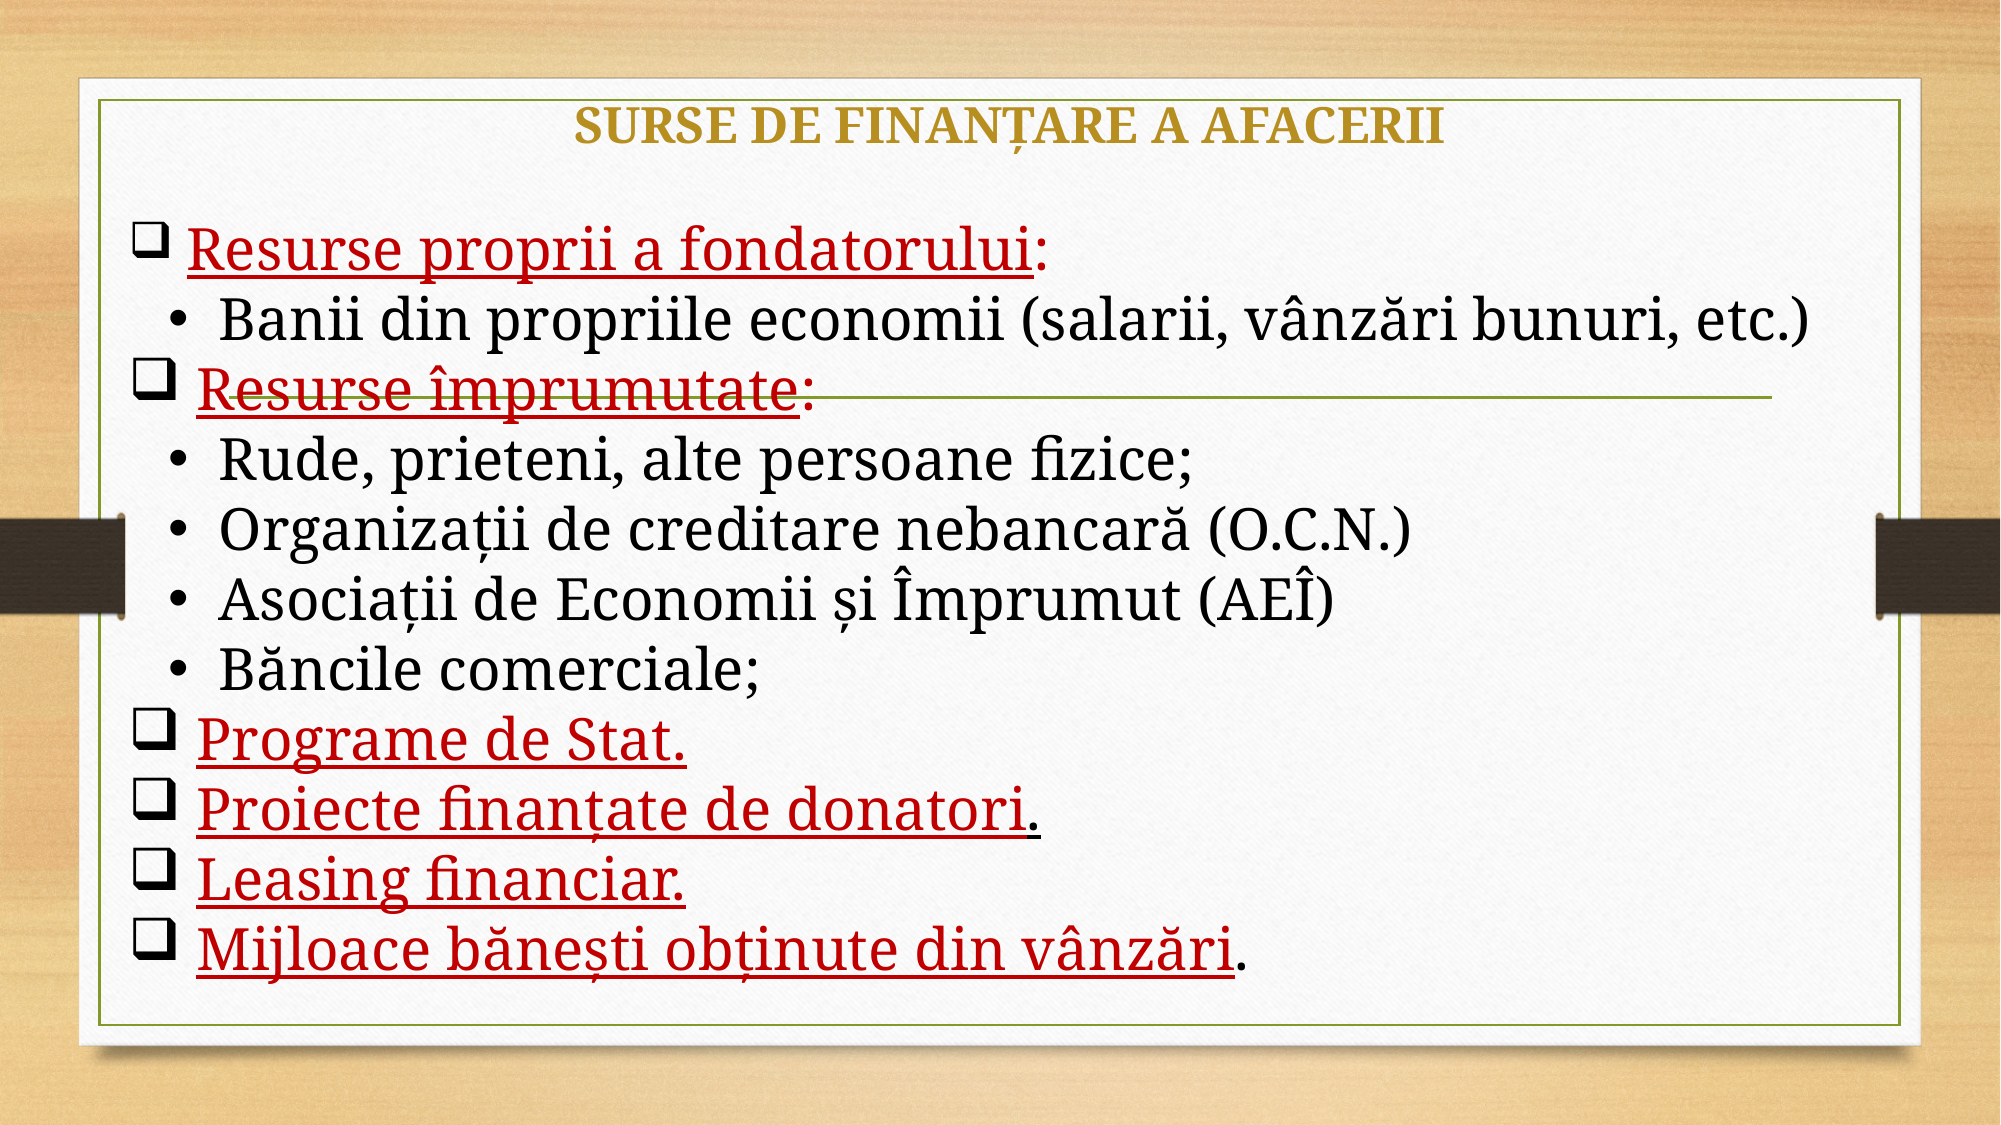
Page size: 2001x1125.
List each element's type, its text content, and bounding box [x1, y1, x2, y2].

picture [0, 0, 2001, 1125]
text_box SURSE DE FINANȚARE A AFACERII [135, 86, 1884, 161]
text_box Resurse proprii a fondatorului: Banii din propriile economii (salarii, vânzări bunuri, etc.) Resurse împrumutate: Rude, prieteni, alte persoane fizice; Organizații de creditare nebancară (O.C.N.) Asociații de Economii și Împrumut (AEÎ) Băncile comerciale; Programe de Stat. Proiecte finanțate de donatori. Leasing financiar. Mijloace băneşti obținute din vânzări. [113, 204, 1894, 1050]
